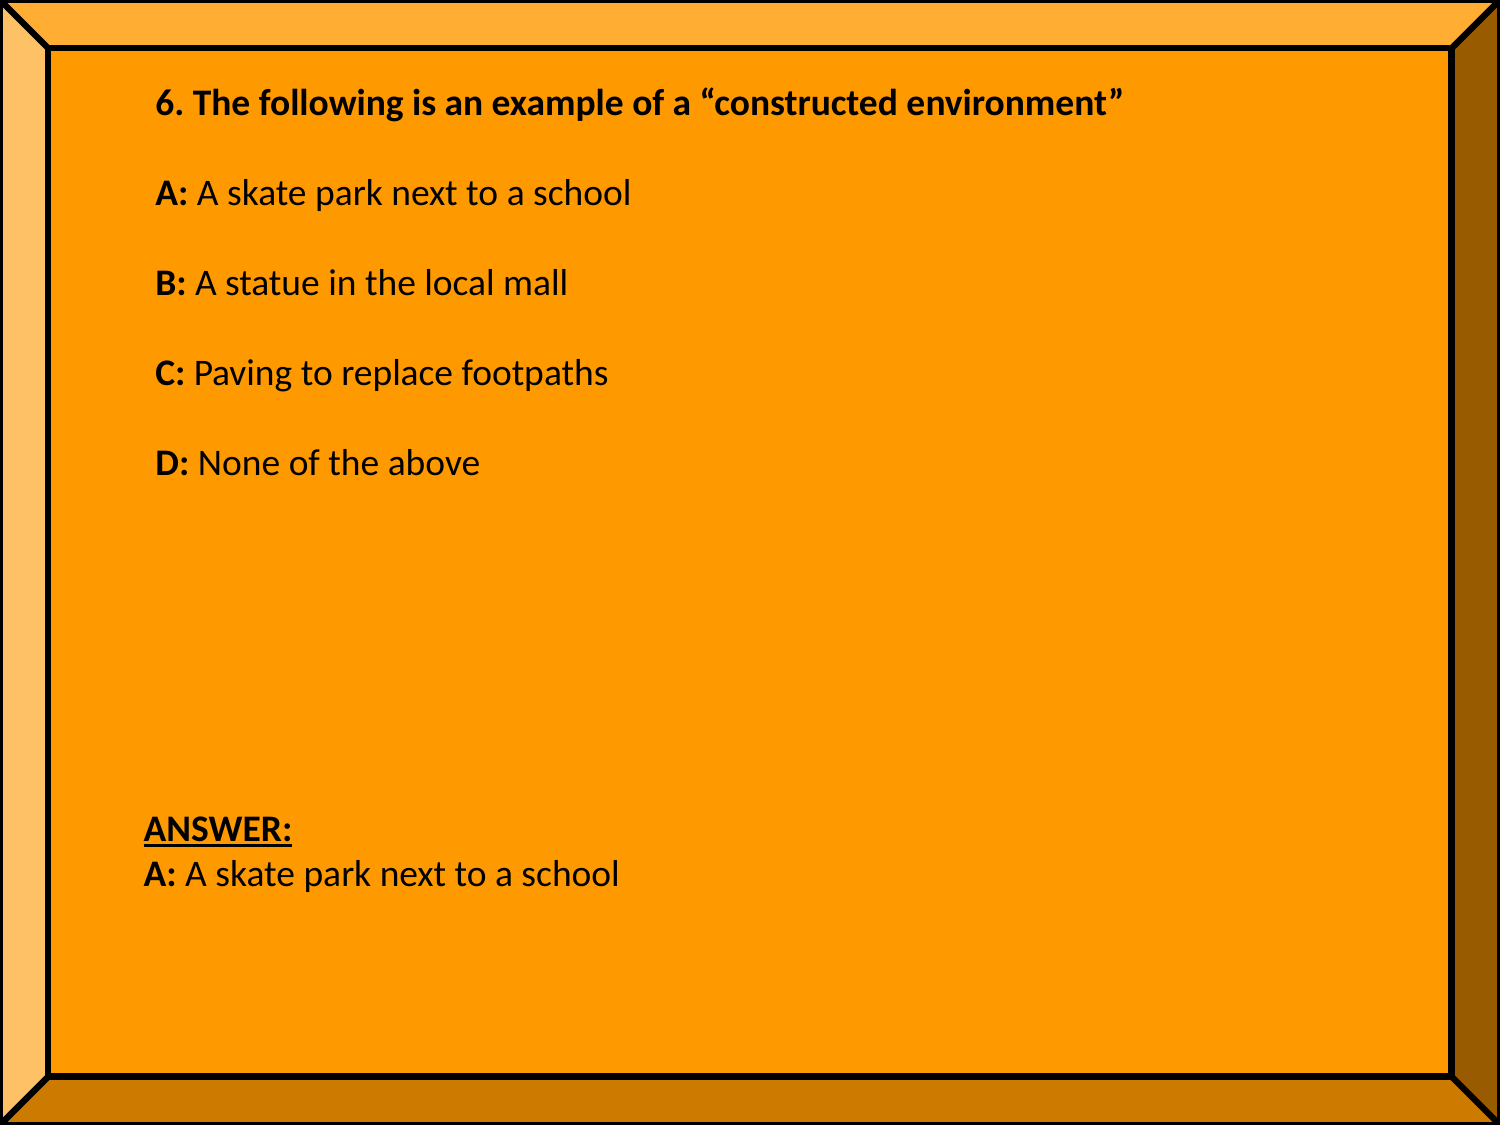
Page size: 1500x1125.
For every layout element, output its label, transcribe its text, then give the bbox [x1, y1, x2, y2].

text_box 6. The following is an example of a “constructed environment” A: A skate park next to a school B: A statue in the local mall C: Paving to replace footpaths D: None of the above [140, 70, 1371, 535]
text_box ANSWER: A: A skate park next to a school [128, 796, 1383, 947]
